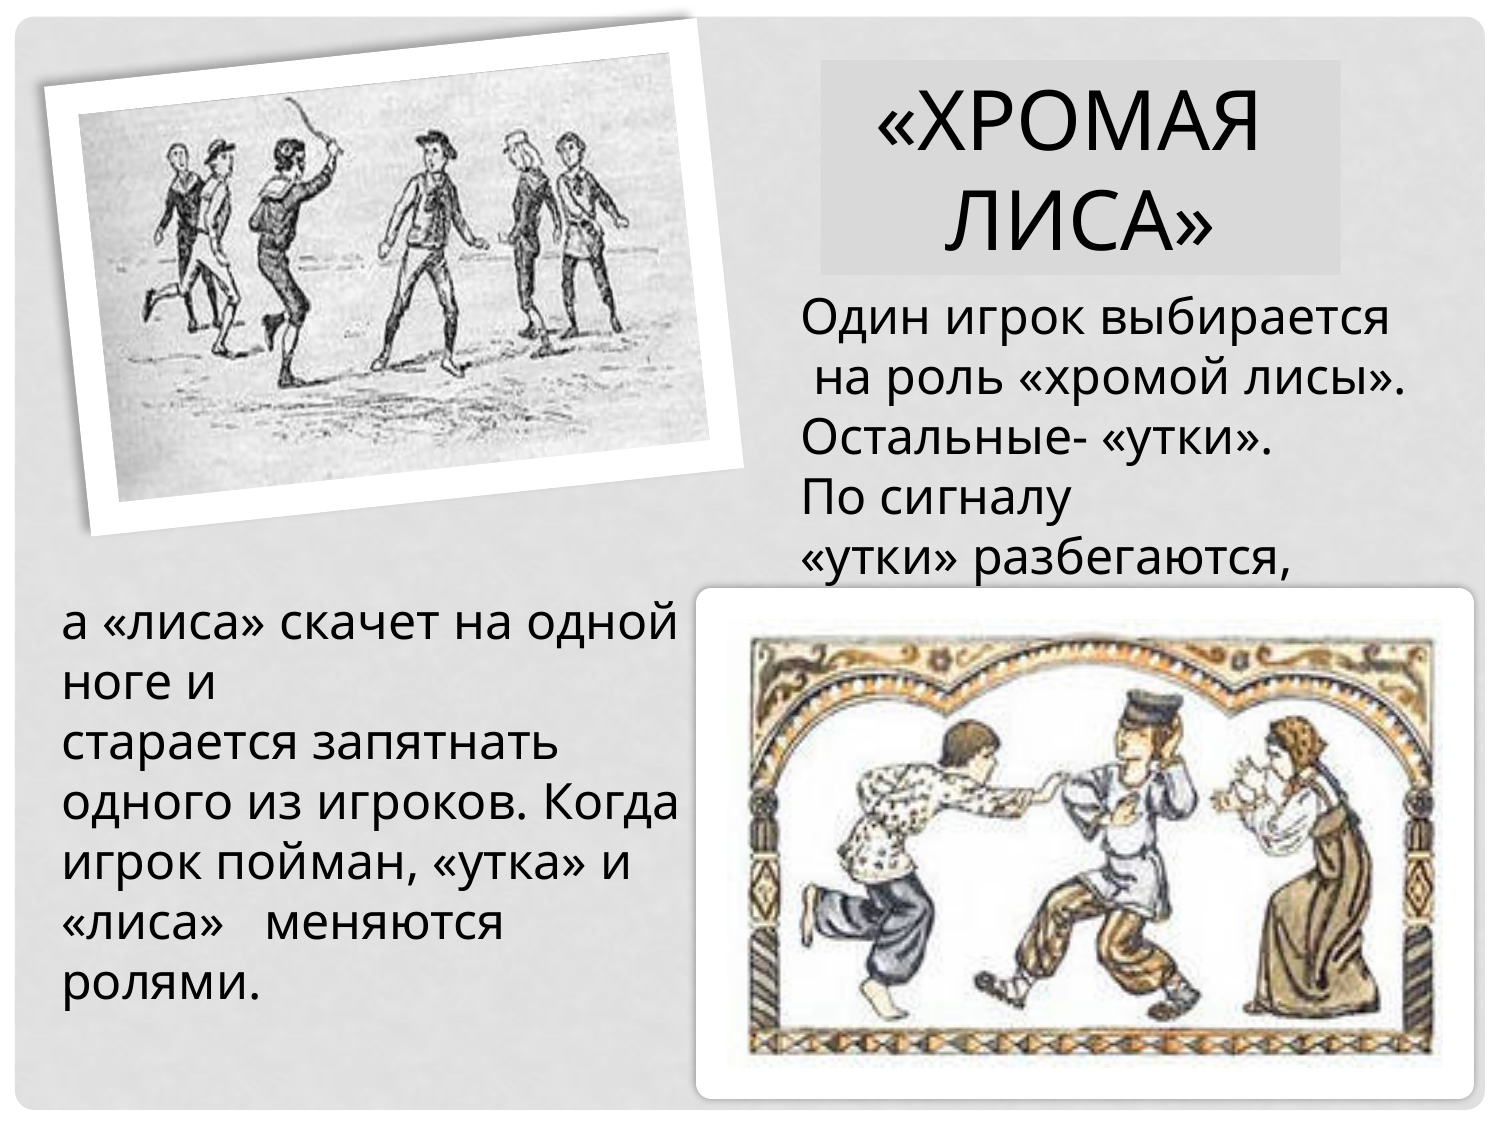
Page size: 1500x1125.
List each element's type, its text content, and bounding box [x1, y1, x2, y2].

text_box Один игрок выбирается на роль «хромой лисы». Остальные- «утки». По сигналу «утки» разбегаются, [785, 277, 1500, 592]
picture [726, 618, 1444, 1069]
text_box «ХРОМАЯ ЛИСА» [820, 60, 1341, 275]
picture [80, 54, 709, 501]
text_box а «лиса» скачет на одной ноге и старается запятнать одного из игроков. Когда игрок пойман, «утка» и «лиса» меняются ролями. [46, 582, 696, 1018]
